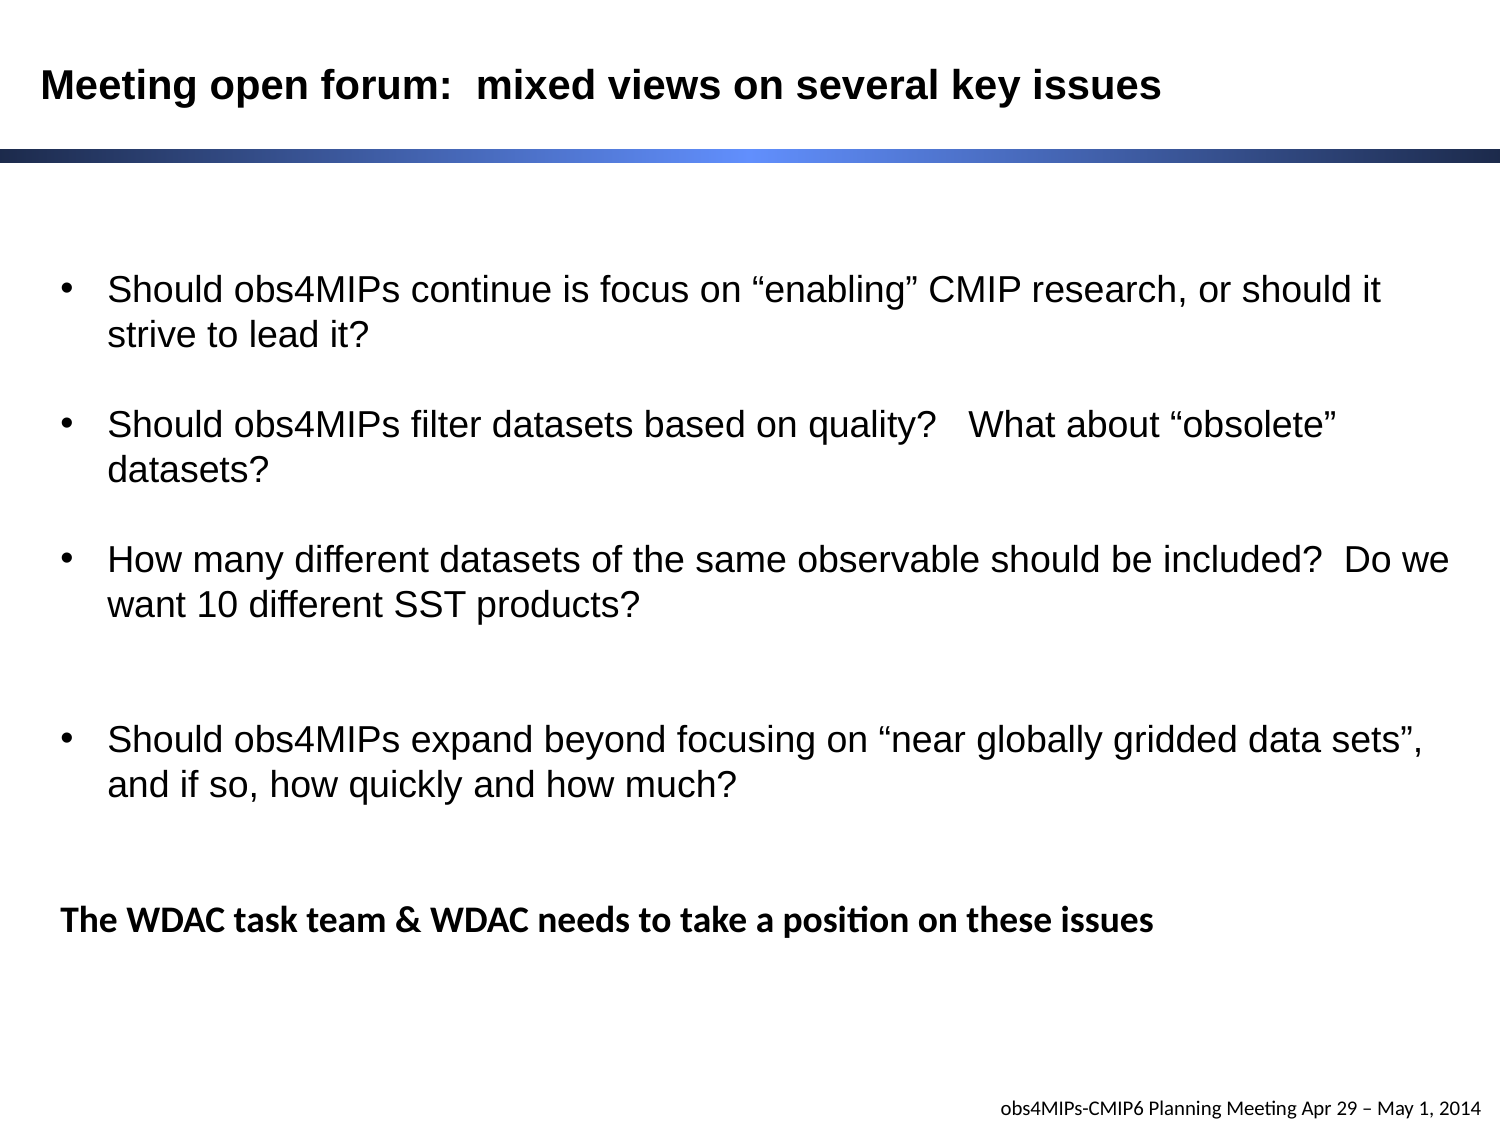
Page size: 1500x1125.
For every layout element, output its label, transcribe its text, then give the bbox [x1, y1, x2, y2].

text_box Should obs4MIPs continue is focus on “enabling” CMIP research, or should it strive to lead it? Should obs4MIPs filter datasets based on quality? What about “obsolete” datasets? How many different datasets of the same observable should be included? Do we want 10 different SST products? Should obs4MIPs expand beyond focusing on “near globally gridded data sets”, and if so, how quickly and how much? The WDAC task team & WDAC needs to take a position on these issues [45, 257, 1475, 1038]
text_box Meeting open forum: mixed views on several key issues [25, 50, 1189, 115]
